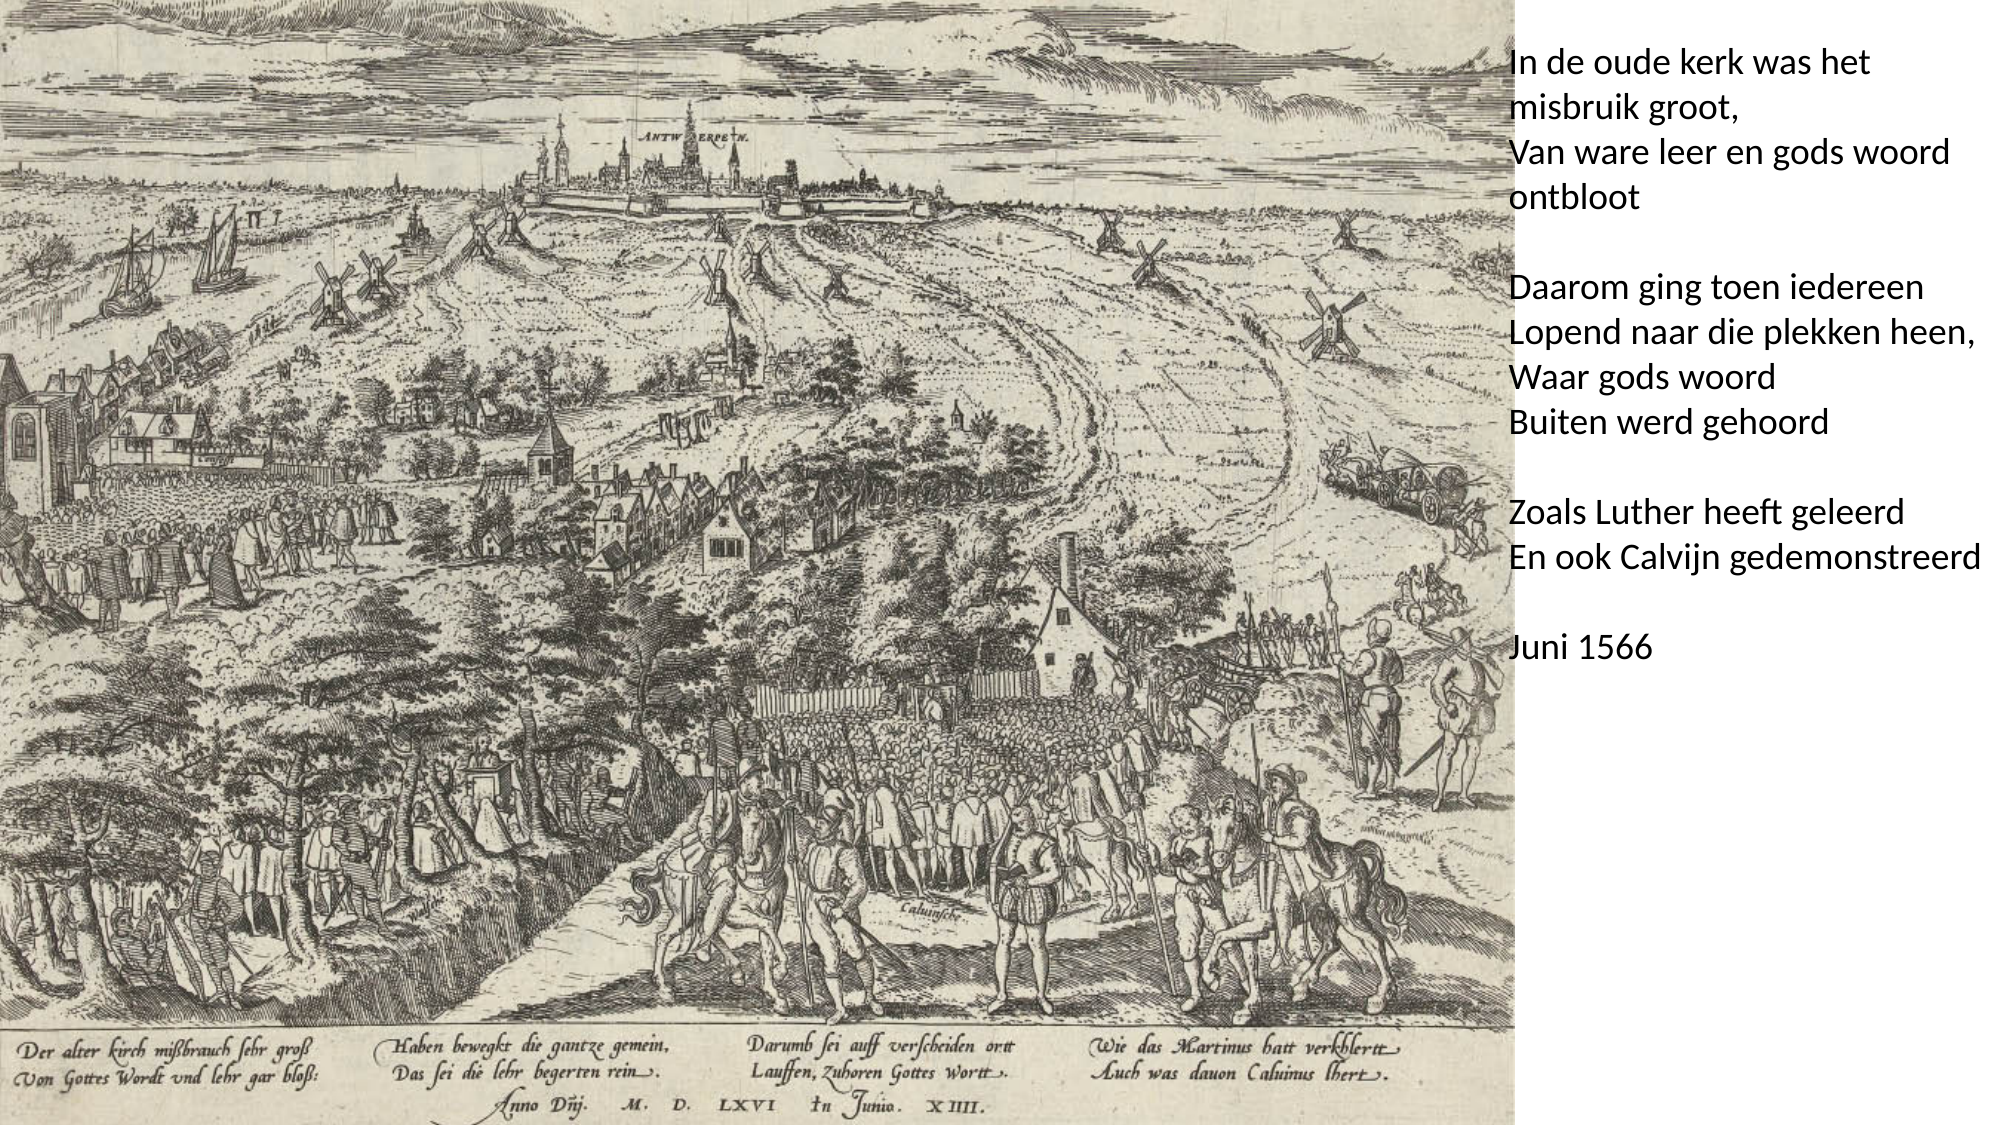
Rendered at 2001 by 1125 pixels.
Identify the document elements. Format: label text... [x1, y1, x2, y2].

text_box In de oude kerk was het misbruik groot, Van ware leer en gods woord ontbloot Daarom ging toen iedereen Lopend naar die plekken heen, Waar gods woord Buiten werd gehoord Zoals Luther heeft geleerd En ook Calvijn gedemonstreerd Juni 1566 [1515, 29, 2000, 675]
picture [0, 0, 1515, 1125]
